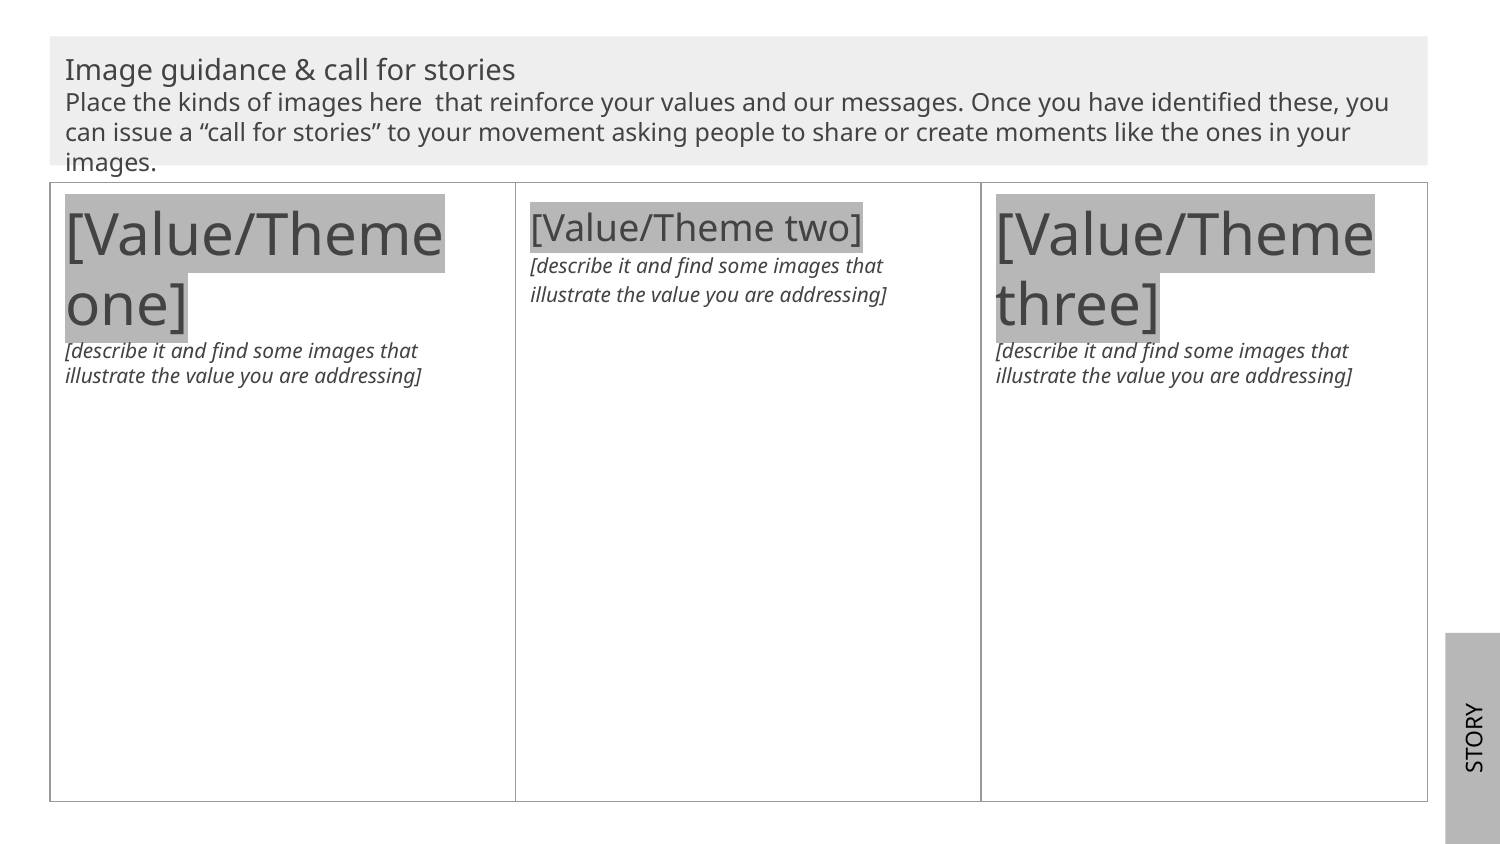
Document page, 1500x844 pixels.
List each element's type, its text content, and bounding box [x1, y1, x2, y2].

subtitle [Value/Theme three] [describe it and find some images that illustrate the value you are addressing] [981, 182, 1428, 802]
text_box Image guidance & call for stories Place the kinds of images here that reinforce your values and our messages. Once you have identified these, you can issue a “call for stories” to your movement asking people to share or create moments like the ones in your images. [49, 36, 1428, 166]
subtitle [Value/Theme one] [describe it and find some images that illustrate the value you are addressing] [50, 182, 515, 802]
text_box [Value/Theme two] [describe it and find some images that illustrate the value you are addressing] [515, 182, 981, 802]
text_box STORY [1445, 632, 1500, 844]
